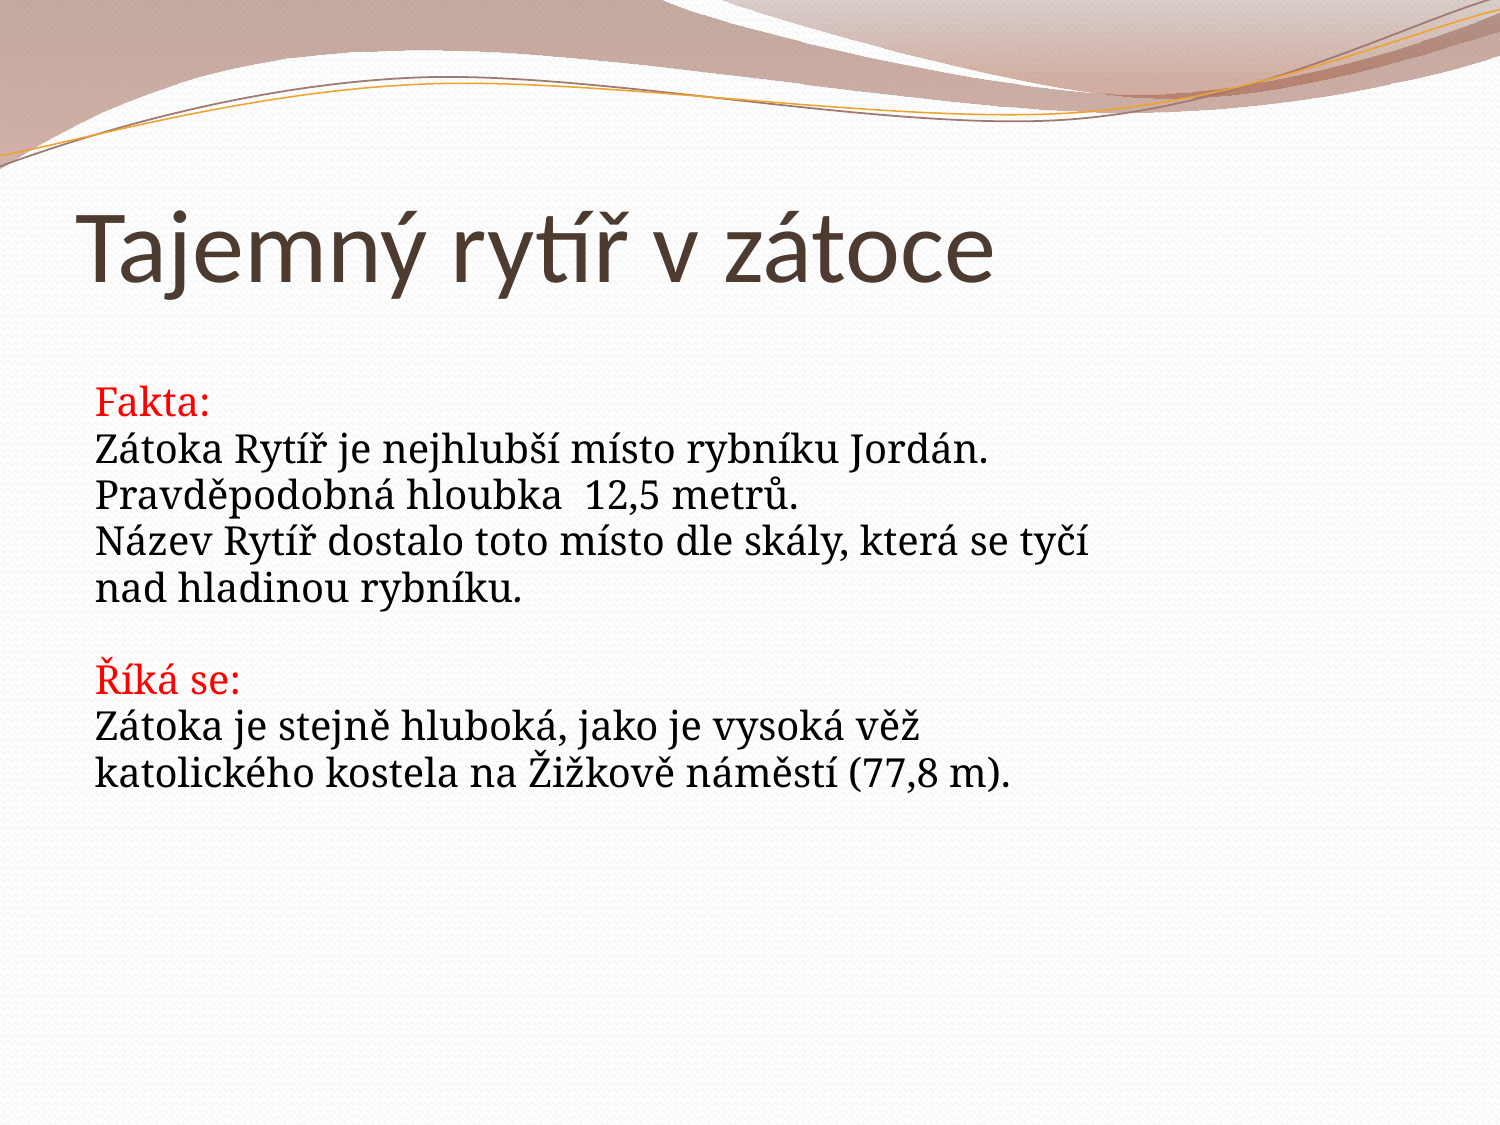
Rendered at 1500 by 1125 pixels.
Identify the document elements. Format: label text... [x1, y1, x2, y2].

list Fakta: Zátoka Rytíř je nejhlubší místo rybníku Jordán. Pravděpodobná hloubka 12,5 metrů. Název Rytíř dostalo toto místo dle skály, která se tyčí nad hladinou rybníku. Říká se: Zátoka je stejně hluboká, jako je vysoká věž katolického kostela na Žižkově náměstí (77,8 m). [74, 317, 1426, 1038]
title Tajemný rytíř v zátoce [74, 115, 1426, 304]
